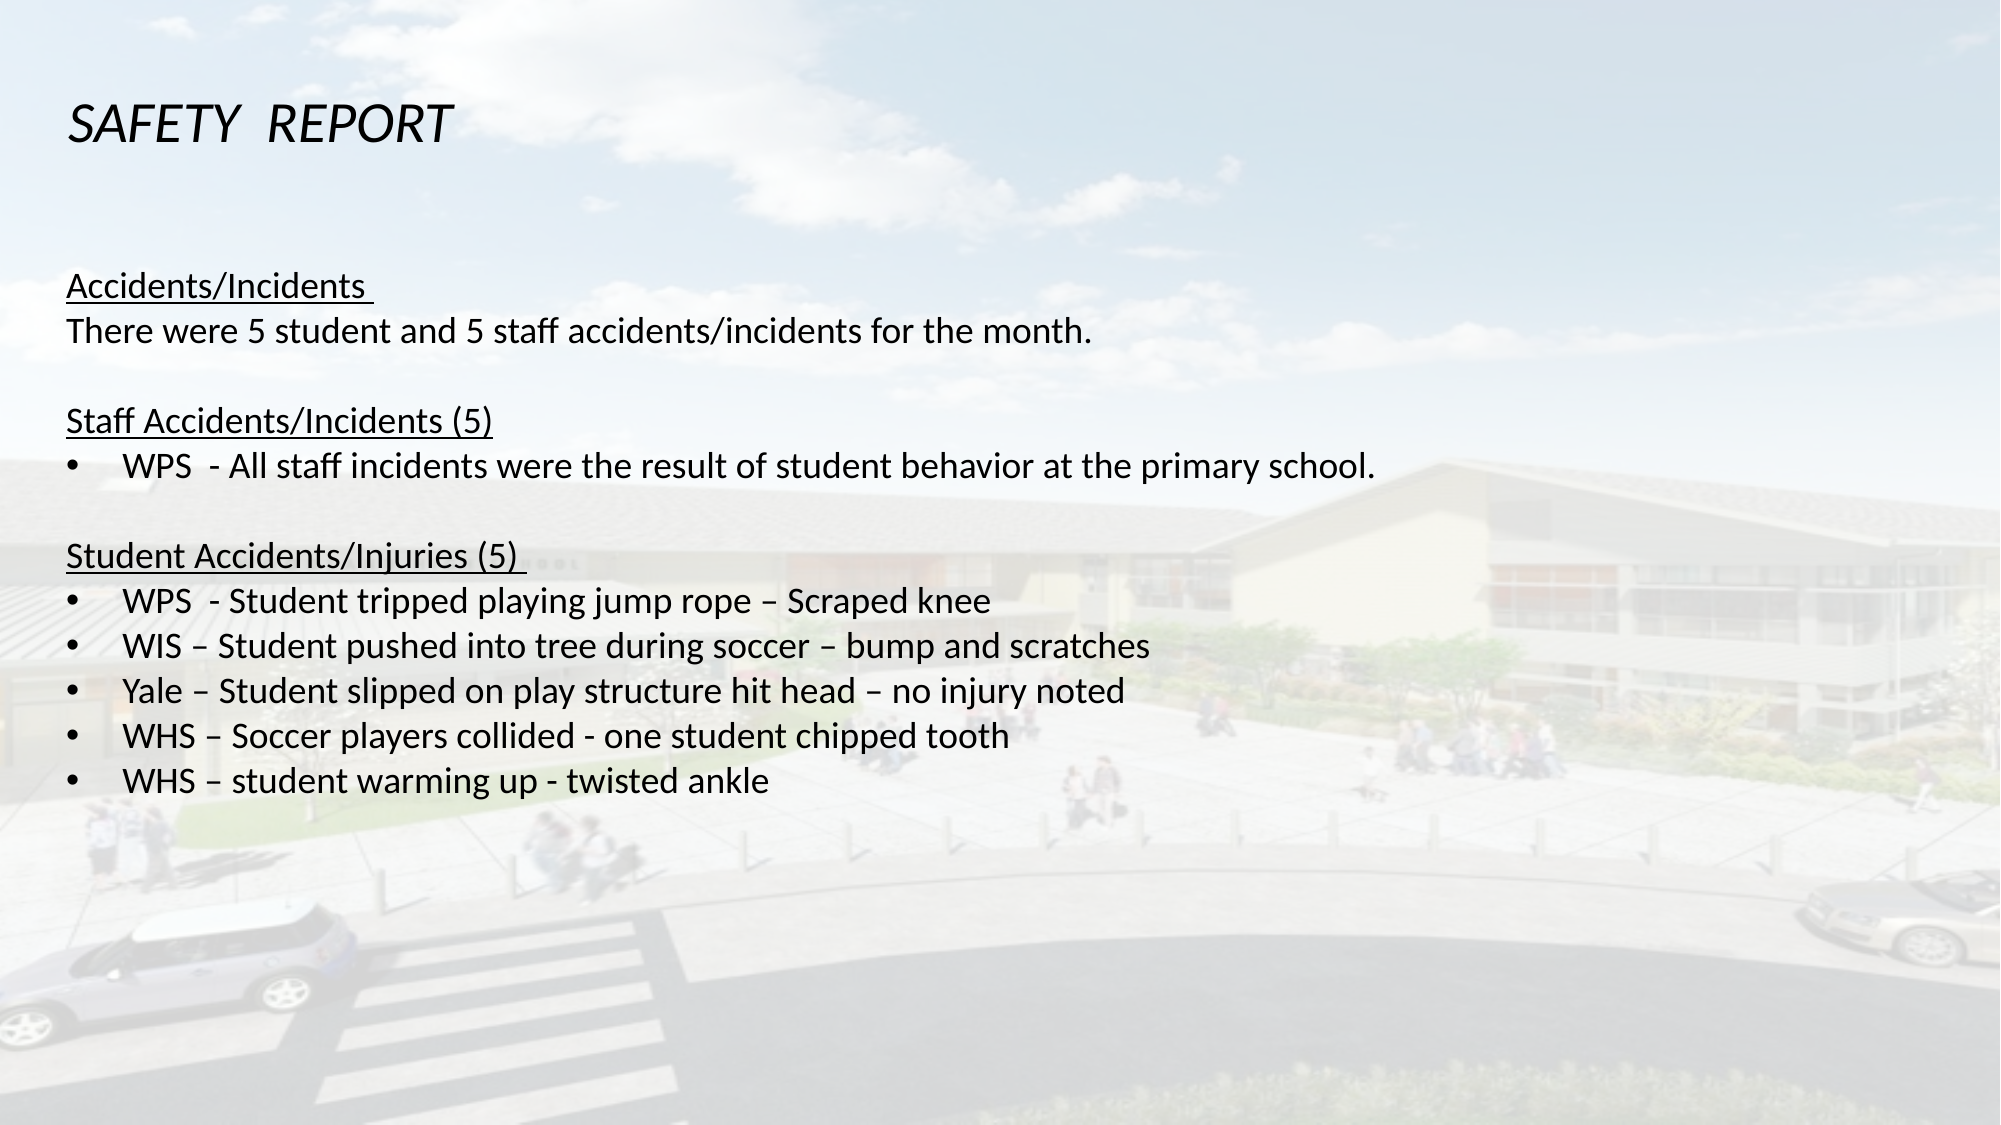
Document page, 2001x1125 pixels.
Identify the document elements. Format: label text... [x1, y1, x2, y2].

text_box SAFETY REPORT [53, 76, 469, 162]
text_box Accidents/Incidents There were 5 student and 5 staff accidents/incidents for the month. Staff Accidents/Incidents (5) WPS - All staff incidents were the result of student behavior at the primary school. Student Accidents/Injuries (5) WPS - Student tripped playing jump rope – Scraped knee WIS – Student pushed into tree during soccer – bump and scratches Yale – Student slipped on play structure hit head – no injury noted WHS – Soccer players collided - one student chipped tooth WHS – student warming up - twisted ankle [51, 204, 1854, 859]
